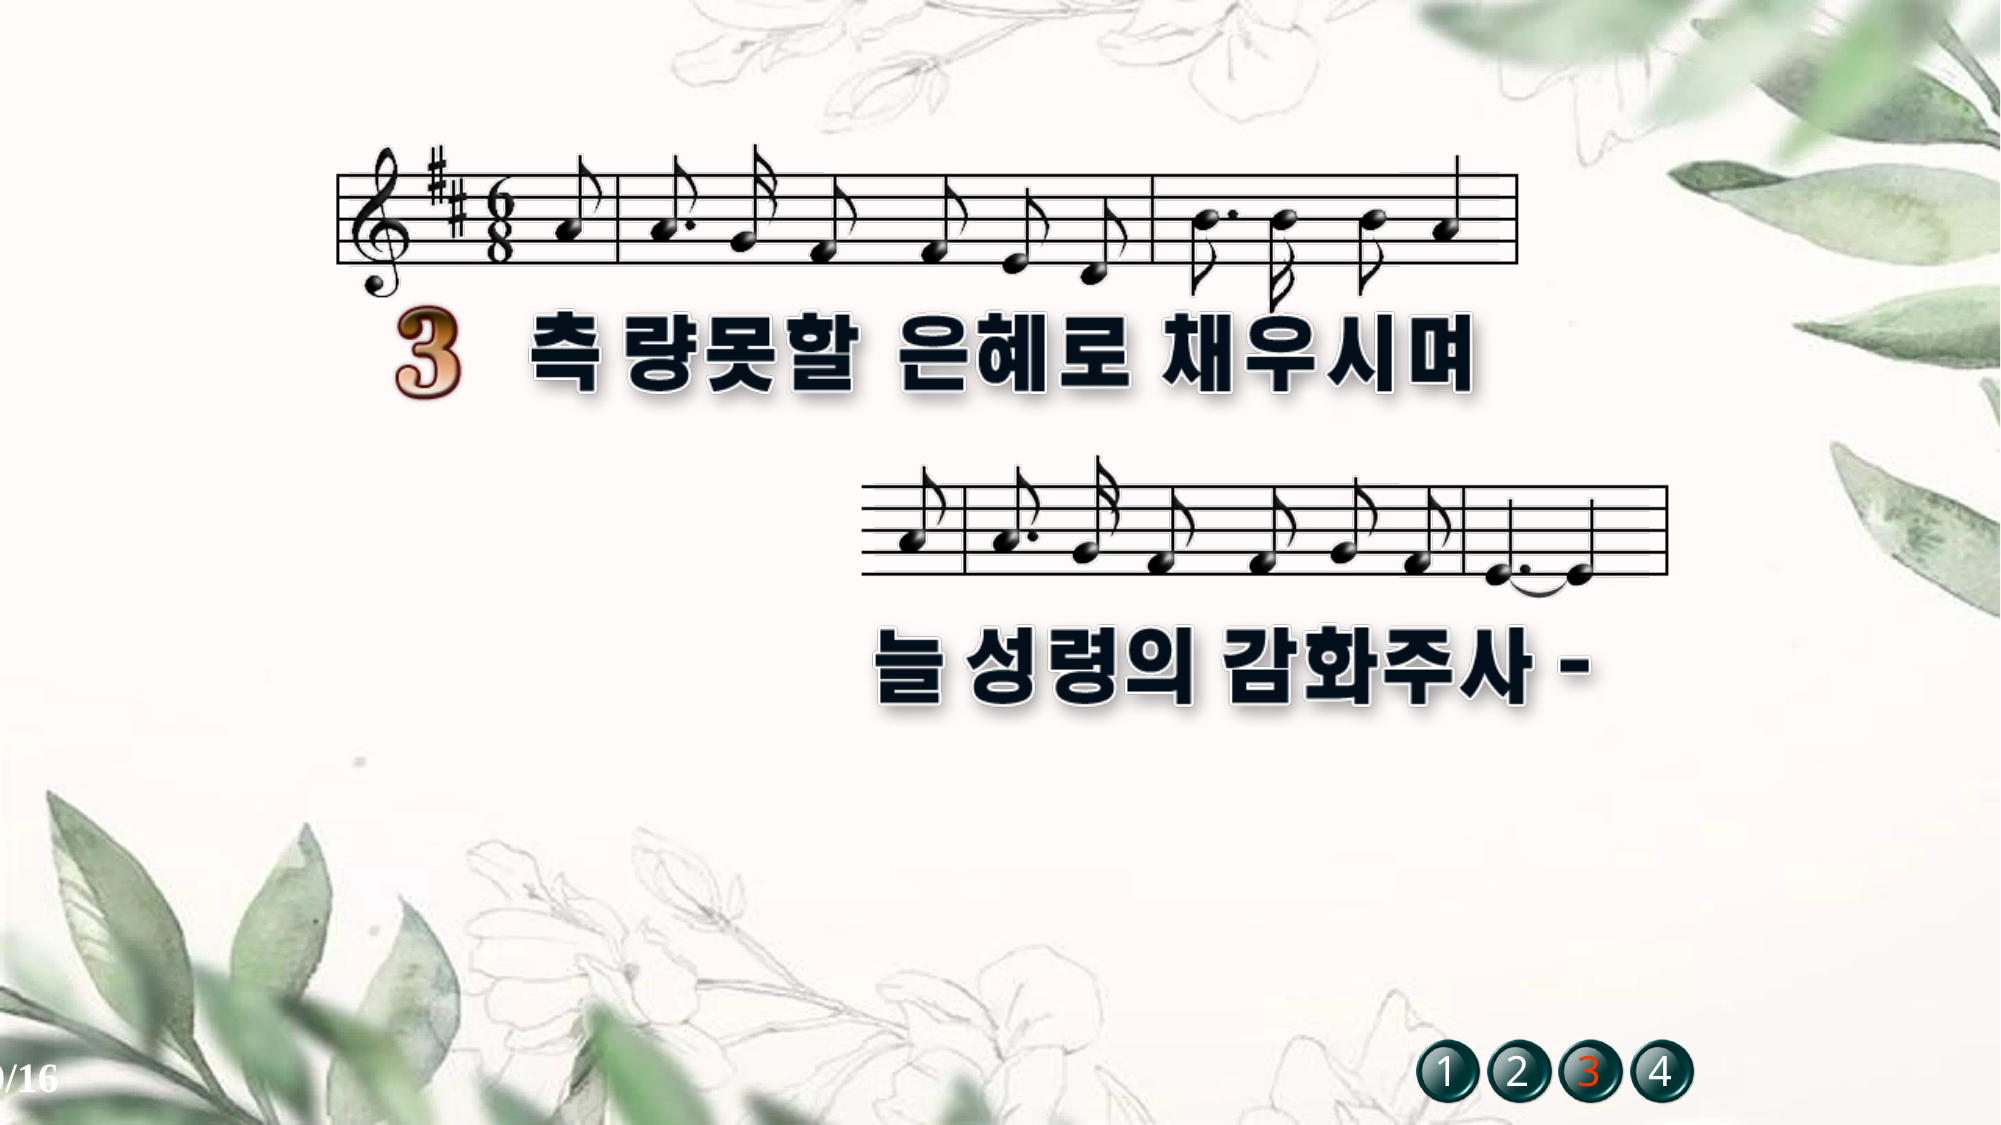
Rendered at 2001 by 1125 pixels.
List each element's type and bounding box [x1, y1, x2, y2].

picture [0, 0, 2001, 1125]
text_box [1484, 1035, 1555, 1106]
text_box [1413, 1035, 1484, 1106]
text_box [1627, 1035, 1697, 1106]
text_box [1555, 1035, 1626, 1106]
